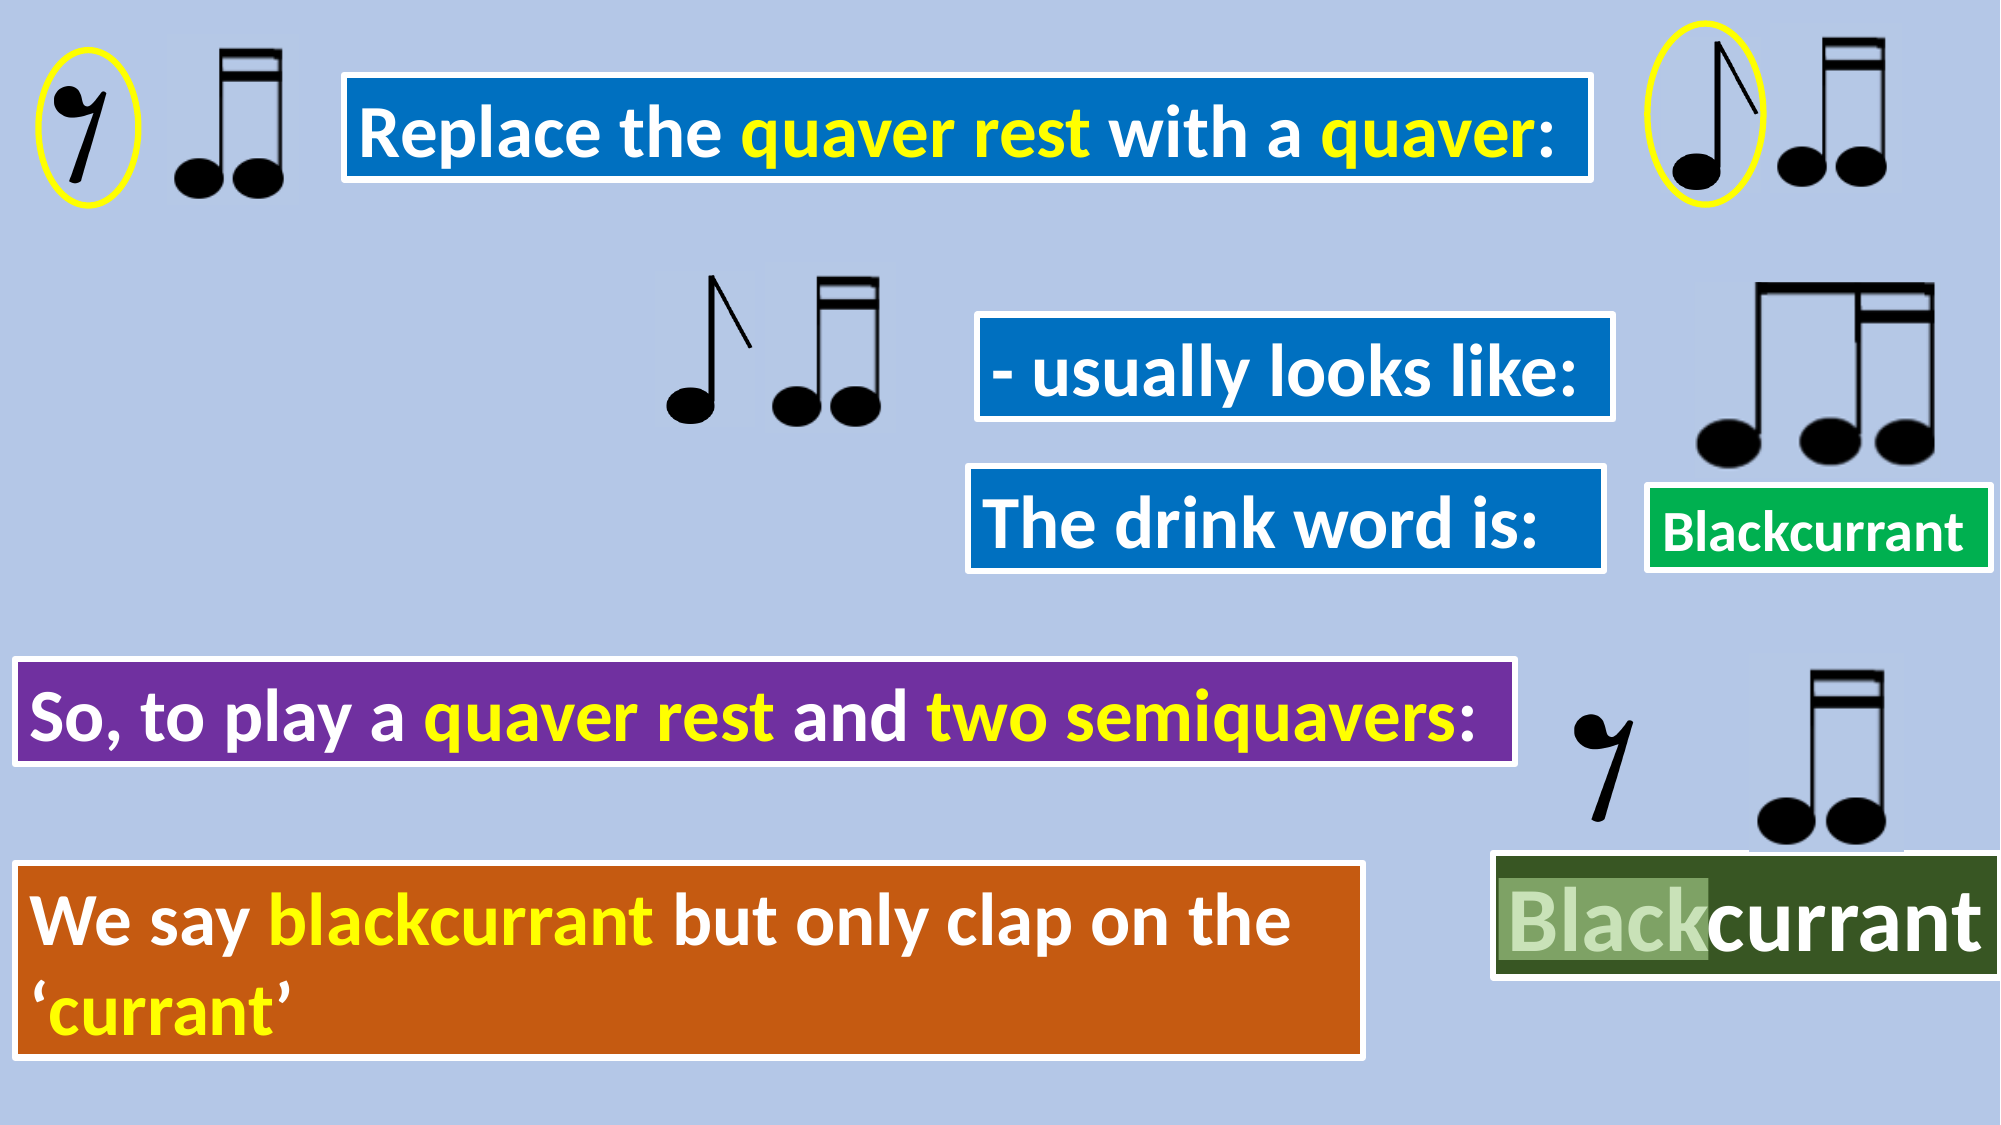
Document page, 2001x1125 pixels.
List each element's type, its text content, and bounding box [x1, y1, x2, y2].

text_box [1676, 194, 1735, 206]
picture [1770, 23, 1902, 194]
picture [1661, 37, 1761, 194]
picture [1749, 653, 1904, 852]
text_box We say blackcurrant but only clap on the ‘currant’ [14, 862, 1363, 1058]
text_box Replace the quaver rest with a quaver: [343, 74, 1592, 180]
picture [1571, 711, 1636, 827]
picture [764, 262, 896, 433]
text_box - usually looks like: [976, 314, 1614, 420]
text_box Blackcurrant [1647, 485, 1991, 571]
picture [167, 34, 299, 205]
text_box [1761, 83, 1765, 145]
text_box [37, 49, 140, 207]
text_box [1646, 53, 1661, 175]
picture [51, 83, 109, 188]
text_box The drink word is: [967, 466, 1605, 571]
text_box So, to play a quaver rest and two semiquavers: [14, 659, 1516, 764]
text_box [1673, 22, 1738, 37]
picture [1694, 282, 1941, 478]
picture [655, 271, 755, 428]
text_box Blackcurrant [1493, 852, 2000, 978]
text_box [1498, 877, 1709, 961]
